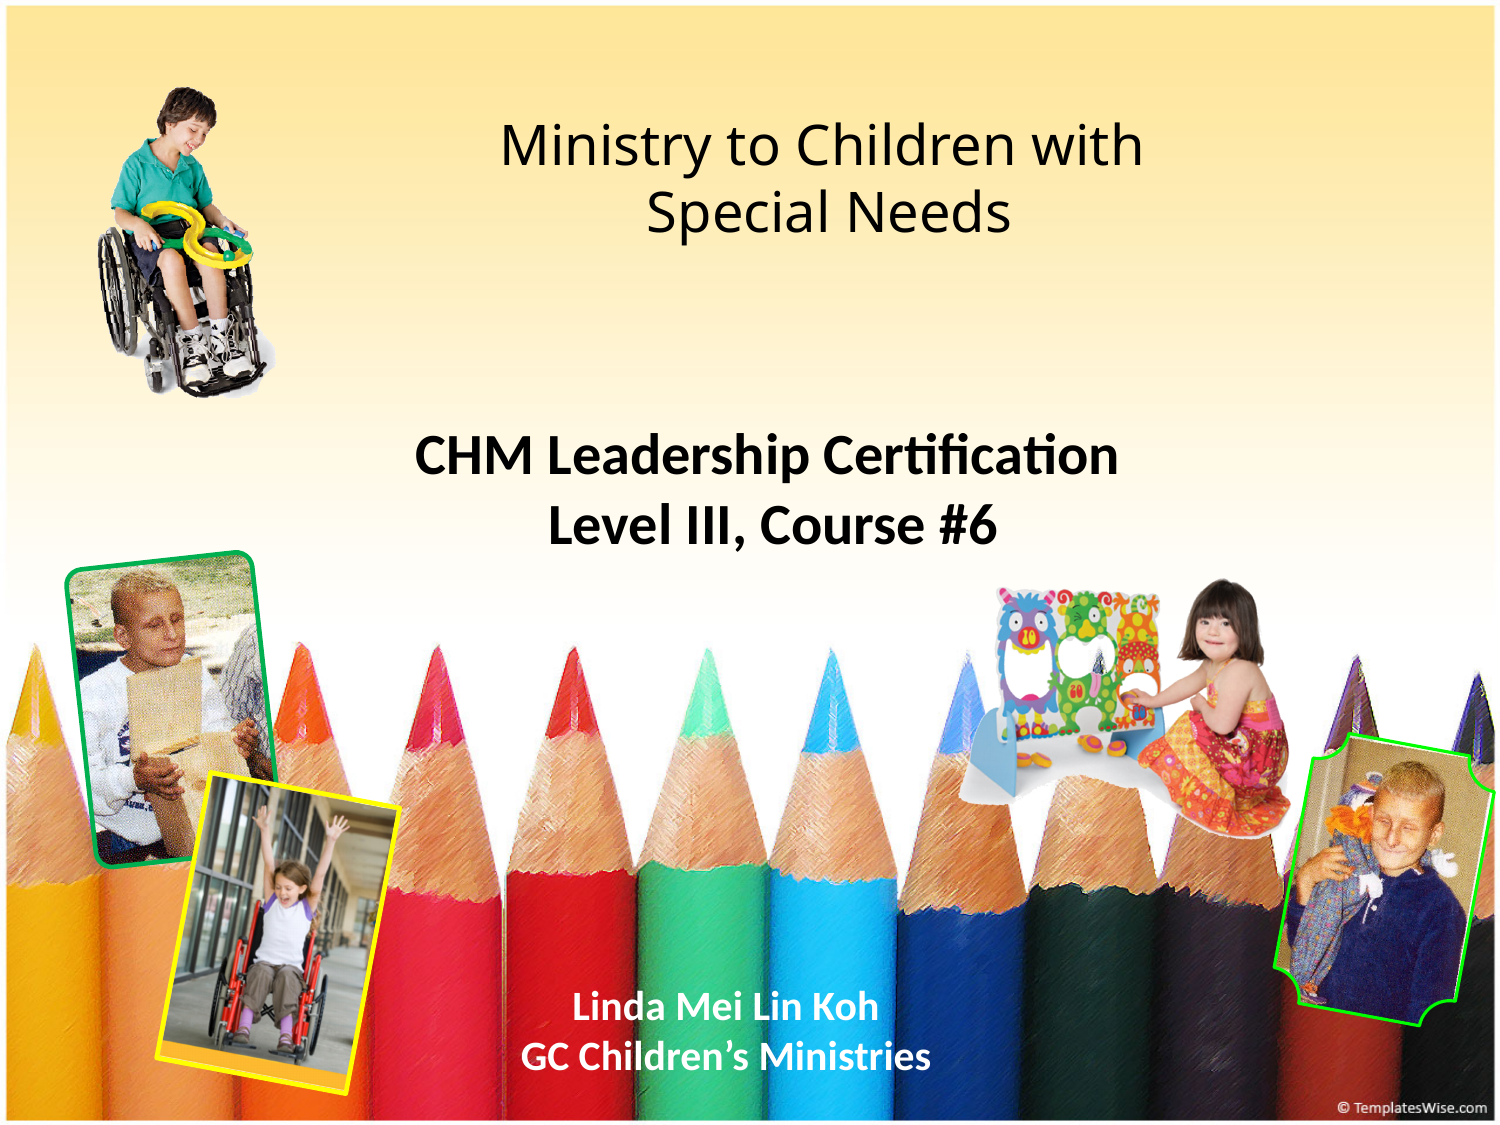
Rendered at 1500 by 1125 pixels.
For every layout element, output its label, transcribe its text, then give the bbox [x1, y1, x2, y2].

subtitle Linda Mei Lin Koh GC Children’s Ministries [383, 971, 1070, 1125]
title Ministry to Children with Special Needs [285, 101, 1500, 320]
text_box CHM Leadership Certification Level III, Course #6 [401, 408, 1135, 564]
picture [0, 0, 1500, 1125]
